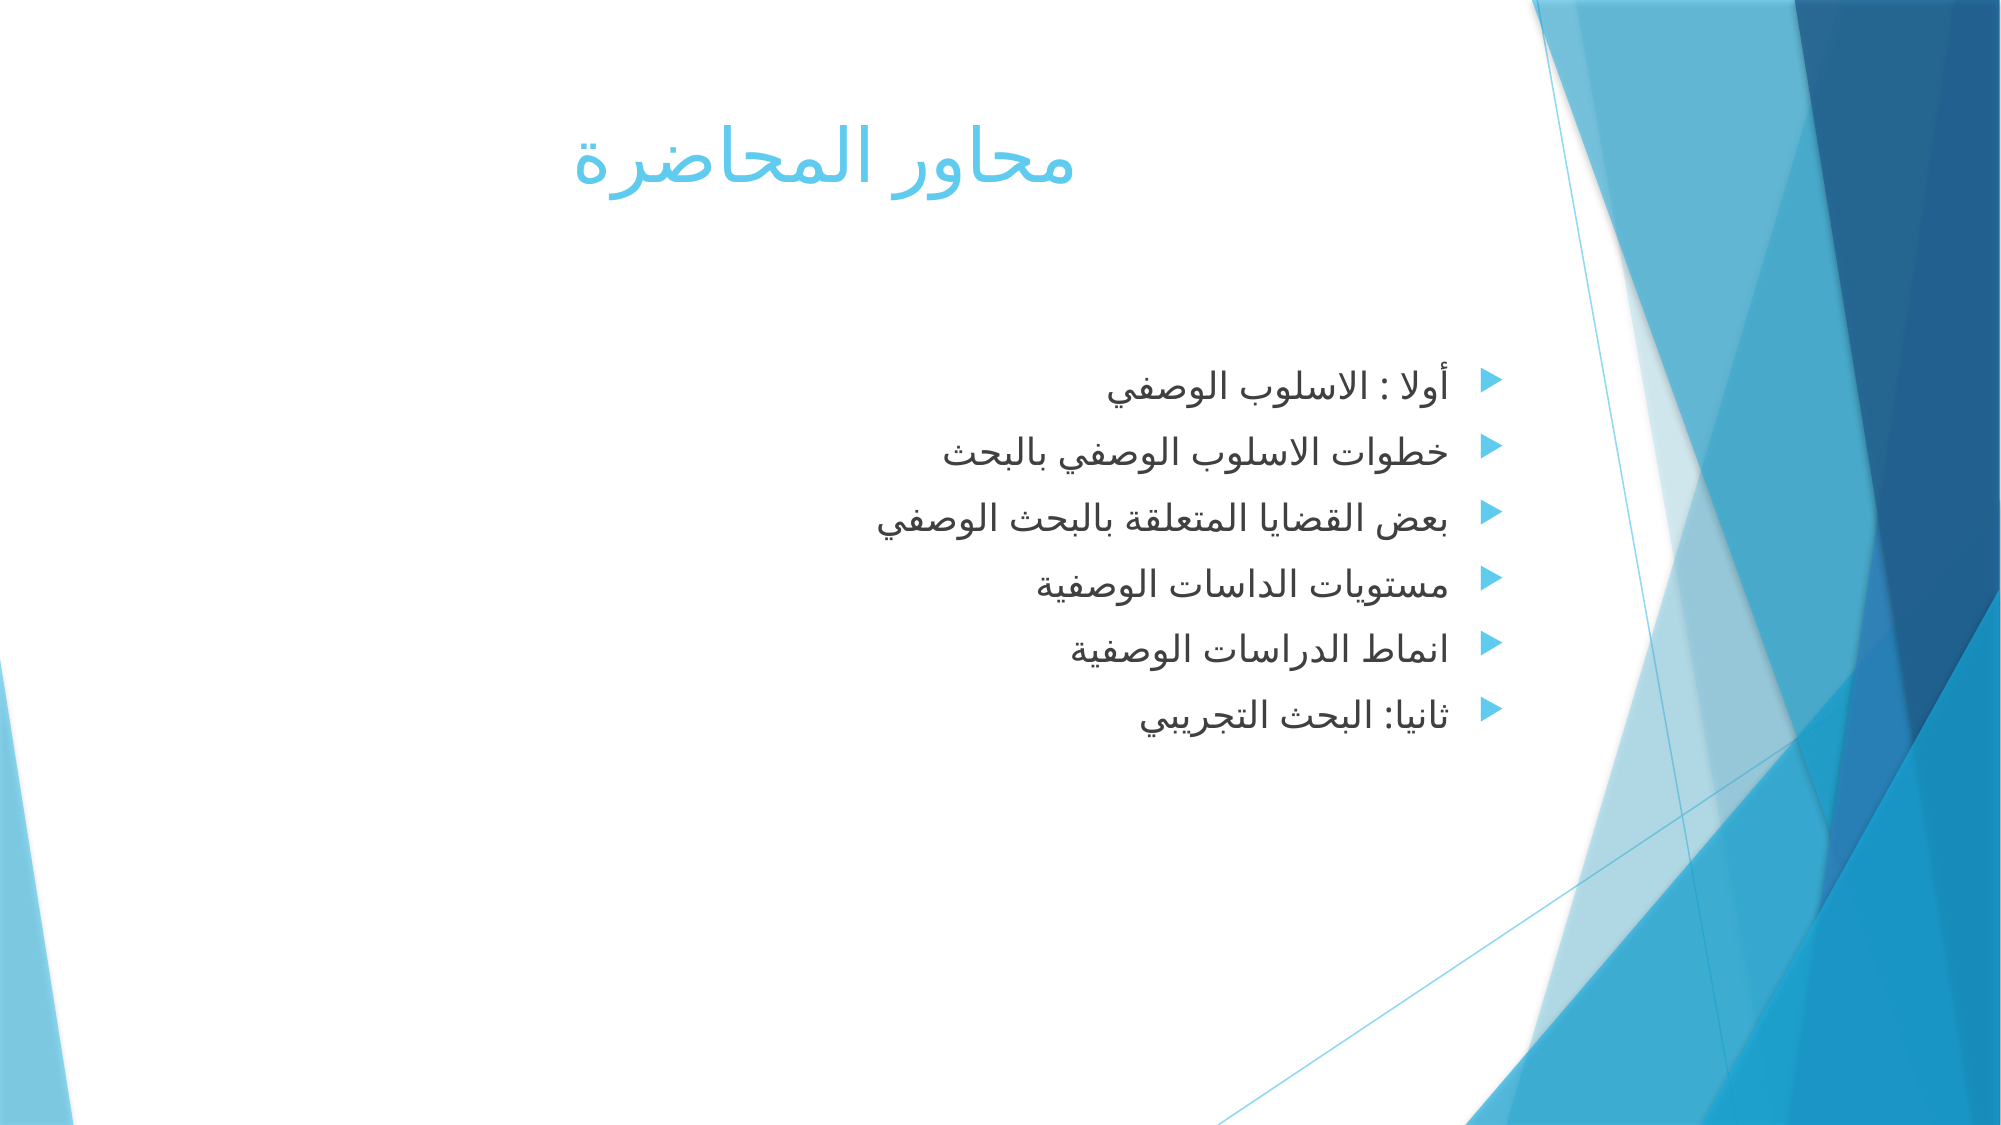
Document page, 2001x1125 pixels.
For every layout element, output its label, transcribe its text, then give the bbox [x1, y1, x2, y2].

title محاور المحاضرة [111, 99, 1522, 317]
list أولا : الاسلوب الوصفي خطوات الاسلوب الوصفي بالبحث بعض القضايا المتعلقة بالبحث الوصفي مستويات الداسات الوصفية انماط الدراسات الوصفية ثانيا: البحث التجريبي [111, 354, 1522, 992]
